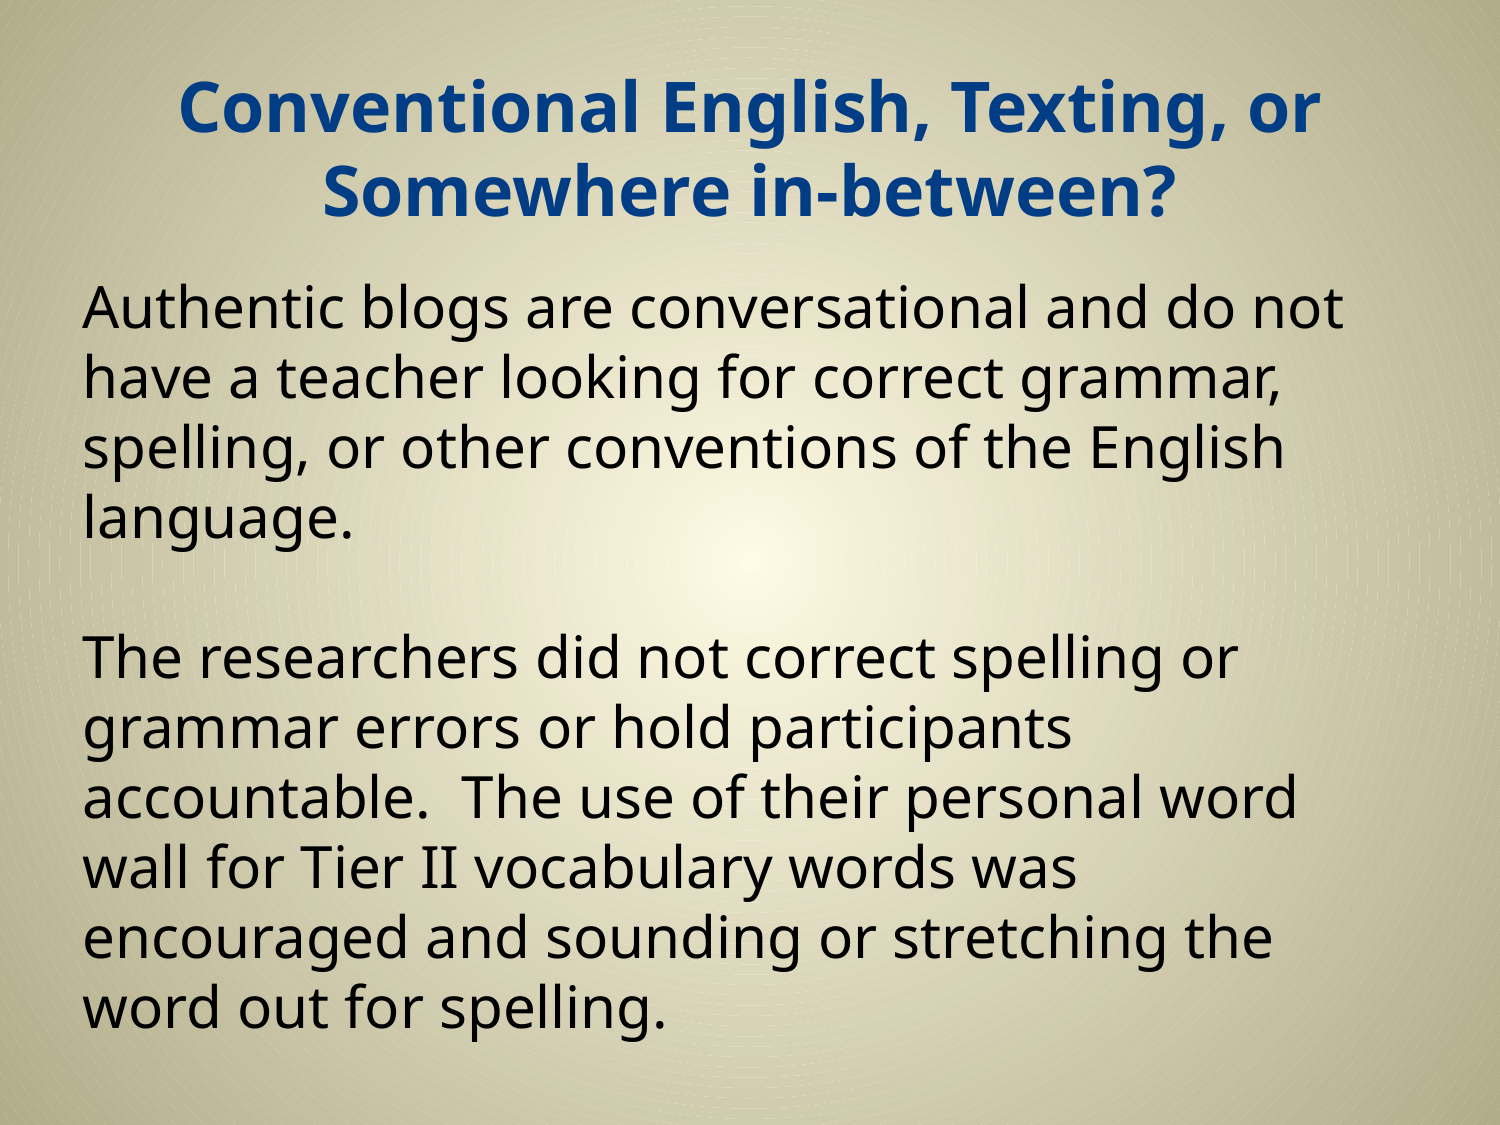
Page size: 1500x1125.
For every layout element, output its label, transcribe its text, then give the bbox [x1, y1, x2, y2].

title Conventional English, Texting, or Somewhere in-between? [75, 50, 1425, 238]
list Authentic blogs are conversational and do not have a teacher looking for correct grammar, spelling, or other conventions of the English language. The researchers did not correct spelling or grammar errors or hold participants accountable. The use of their personal word wall for Tier II vocabulary words was encouraged and sounding or stretching the word out for spelling. [75, 262, 1425, 1005]
